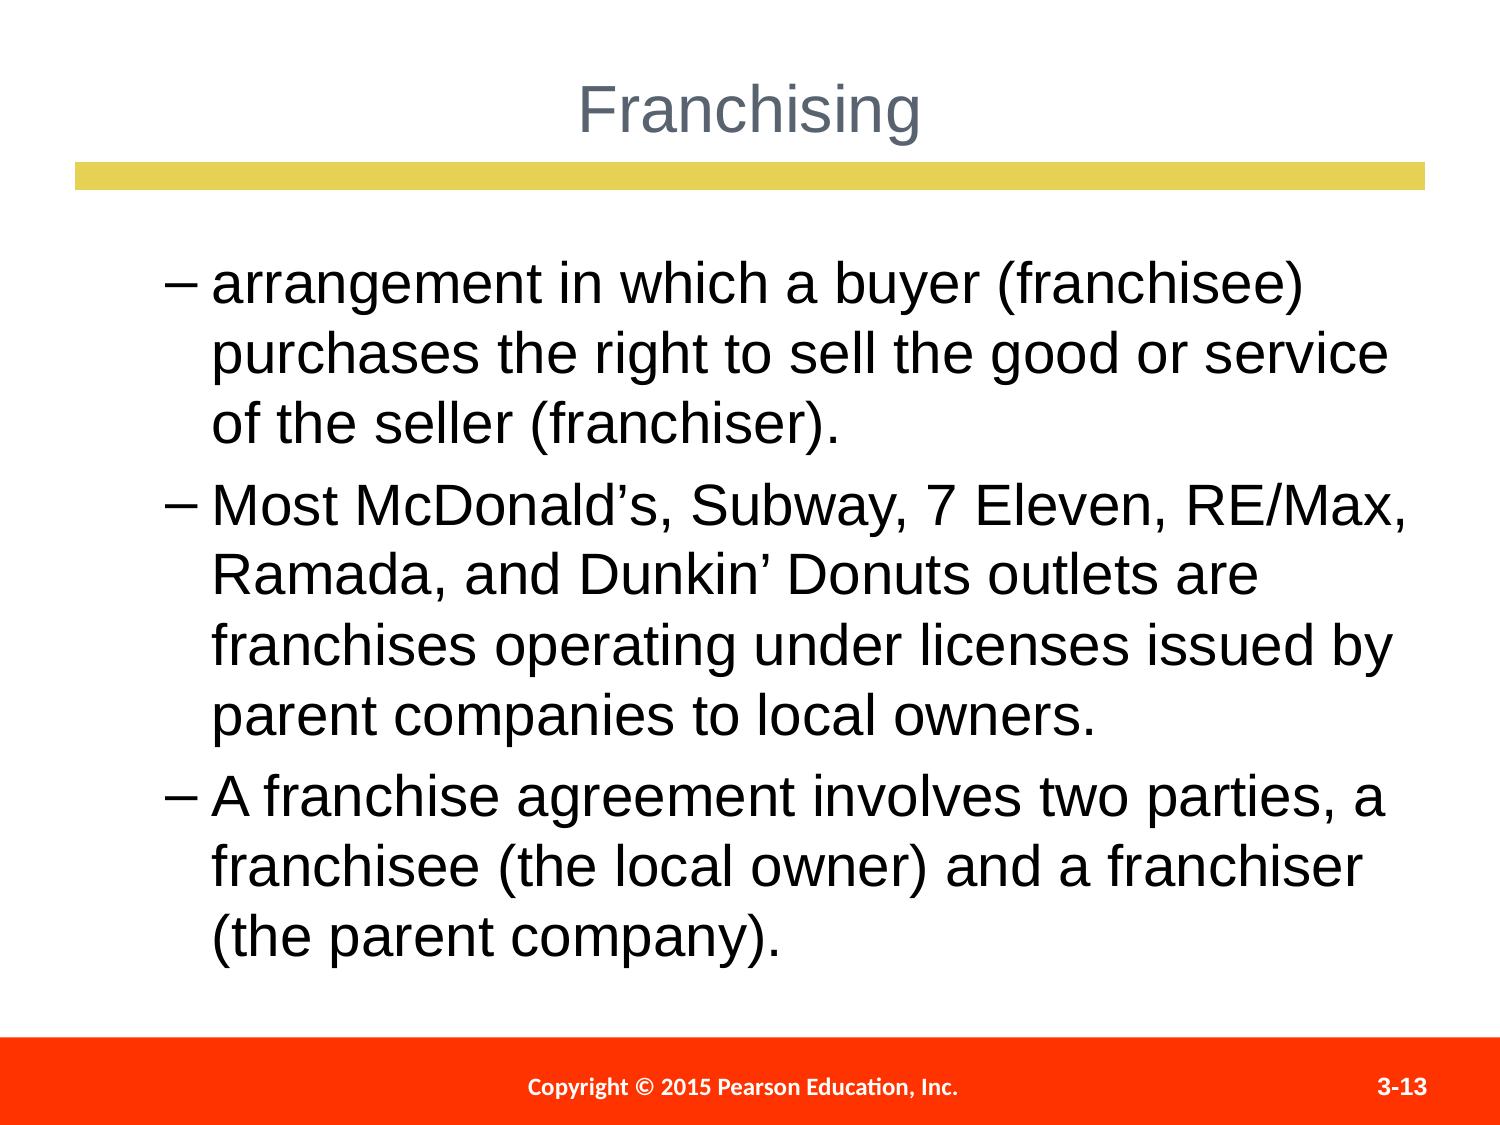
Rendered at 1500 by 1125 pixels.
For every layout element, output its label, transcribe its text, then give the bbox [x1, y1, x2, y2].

title Franchising [74, 12, 1426, 201]
list arrangement in which a buyer (franchisee) purchases the right to sell the good or service of the seller (franchiser). Most McDonald’s, Subway, 7 Eleven, RE/Max, Ramada, and Dunkin’ Donuts outlets are franchises operating under licenses issued by parent companies to local owners. A franchise agreement involves two parties, a franchisee (the local owner) and a franchiser (the parent company). [74, 237, 1426, 981]
